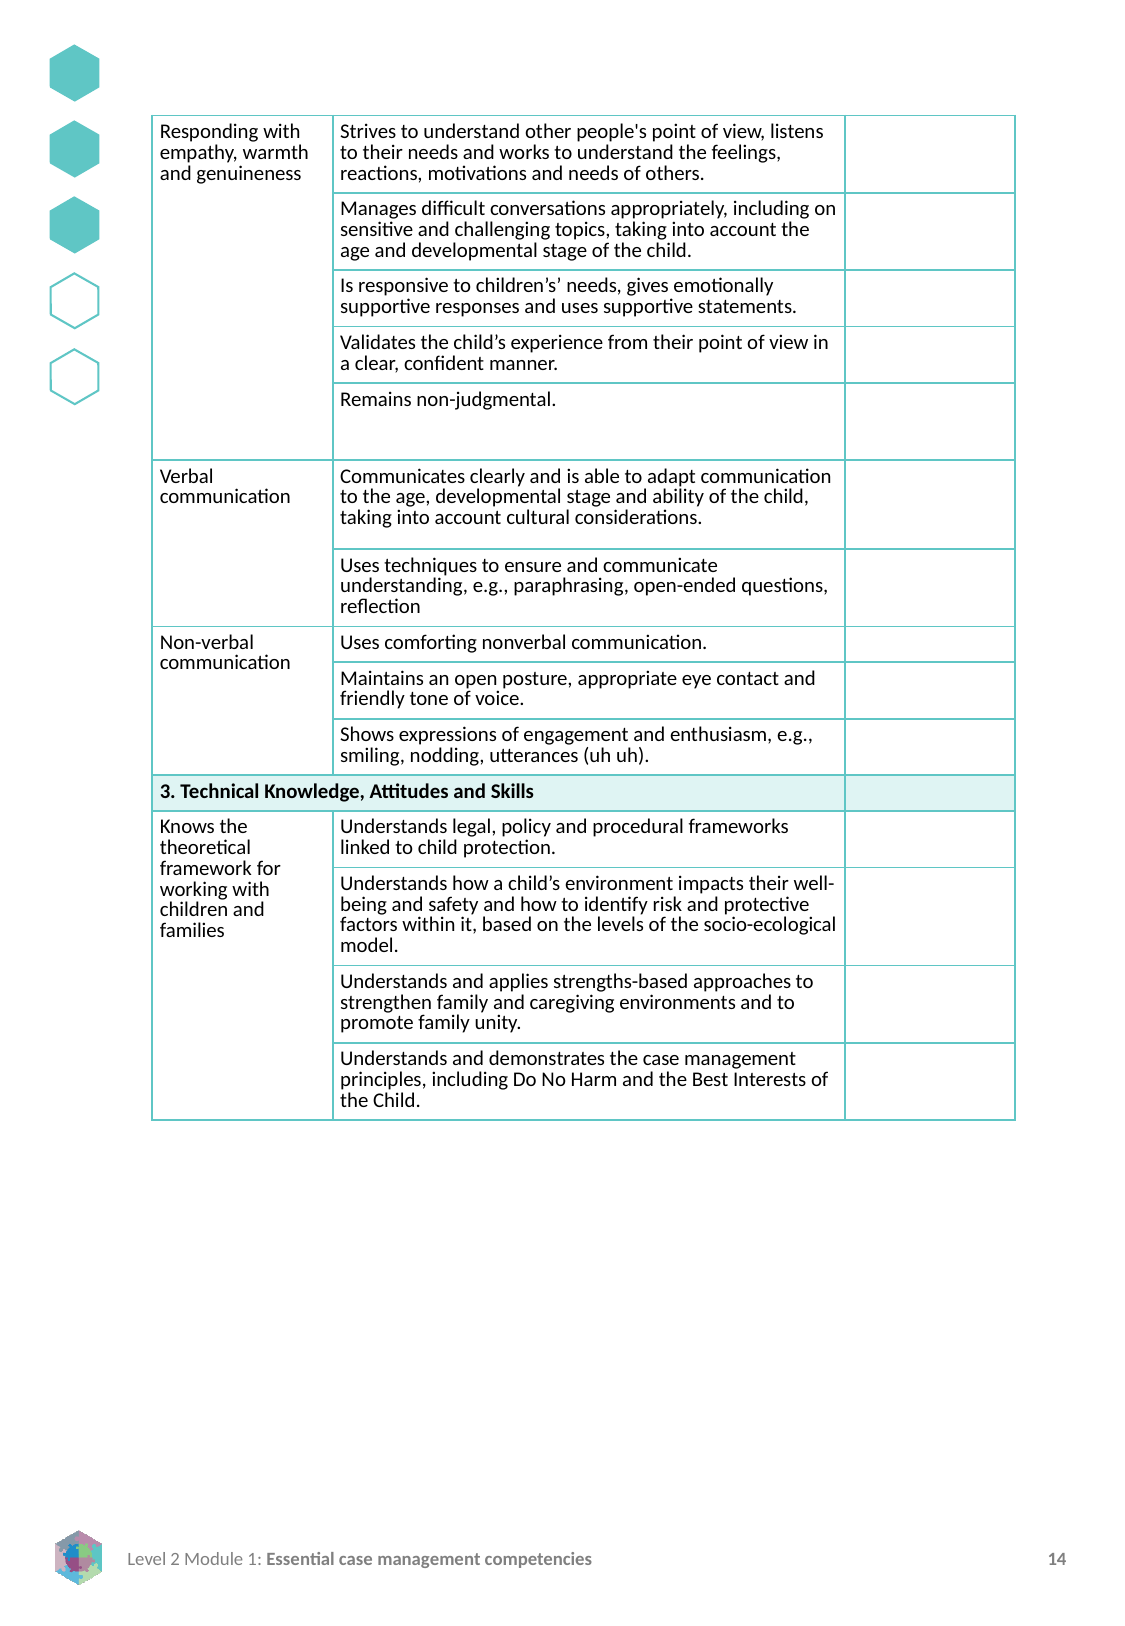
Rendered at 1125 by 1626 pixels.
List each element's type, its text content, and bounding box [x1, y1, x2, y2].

table_cell [846, 271, 1014, 326]
table_cell Remains non-judgmental. [334, 384, 844, 459]
text_box [49, 348, 100, 406]
table_cell [846, 776, 1014, 810]
table_cell [846, 663, 1014, 718]
picture [55, 1530, 102, 1585]
table_cell Knows the theoretical framework for working with children and families [153, 812, 332, 1119]
table_cell Maintains an open posture, appropriate eye contact and friendly tone of voice. [334, 663, 844, 718]
table_cell Manages difficult conversations appropriately, including on sensitive and challenging topics, taking into account the age and developmental stage of the child. [334, 194, 844, 269]
table_cell [846, 194, 1014, 269]
table_cell [846, 327, 1014, 382]
table_header Responding with empathy, warmth and genuineness [153, 116, 332, 459]
table_cell [846, 812, 1014, 867]
text_box [49, 120, 100, 178]
table_cell Validates the child’s experience from their point of view in a clear, confident manner. [334, 327, 844, 382]
table_cell 3. Technical Knowledge, Attitudes and Skills [153, 776, 844, 810]
table_cell Communicates clearly and is able to adapt communication to the age, developmental stage and ability of the child, taking into account cultural considerations. [334, 461, 844, 548]
table_cell [846, 461, 1014, 548]
table_cell Non-verbal communication [153, 627, 332, 774]
table_cell [846, 720, 1014, 774]
table_cell [846, 627, 1014, 661]
table_cell Is responsive to children’s’ needs, gives emotionally supportive responses and uses supportive statements. [334, 271, 844, 326]
table_cell [846, 1044, 1014, 1119]
table_cell [846, 550, 1014, 626]
table_cell [846, 868, 1014, 965]
table_cell Understands and demonstrates the case management principles, including Do No Harm and the Best Interests of the Child. [334, 1044, 844, 1119]
table_header Strives to understand other people's point of view, listens to their needs and works to understand the feelings, reactions, motivations and needs of others. [334, 116, 844, 192]
table_cell Understands and applies strengths-based approaches to strengthen family and caregiving environments and to promote family unity. [334, 966, 844, 1042]
text_box [49, 272, 100, 330]
table_cell [846, 384, 1014, 459]
table_cell Verbal communication [153, 461, 332, 626]
table_cell [846, 966, 1014, 1042]
table_cell Uses techniques to ensure and communicate understanding, e.g., paraphrasing, open-ended questions, reflection [334, 550, 844, 626]
table_cell Understands how a child’s environment impacts their well-being and safety and how to identify risk and protective factors within it, based on the levels of the socio-ecological model. [334, 868, 844, 965]
table_cell Shows expressions of engagement and enthusiasm, e.g., smiling, nodding, utterances (uh uh). [334, 720, 844, 774]
table_header [846, 116, 1014, 192]
table_cell Uses comforting nonverbal communication. [334, 627, 844, 661]
text_box [49, 44, 100, 102]
table_cell Understands legal, policy and procedural frameworks linked to child protection. [334, 812, 844, 867]
text_box [49, 196, 100, 254]
